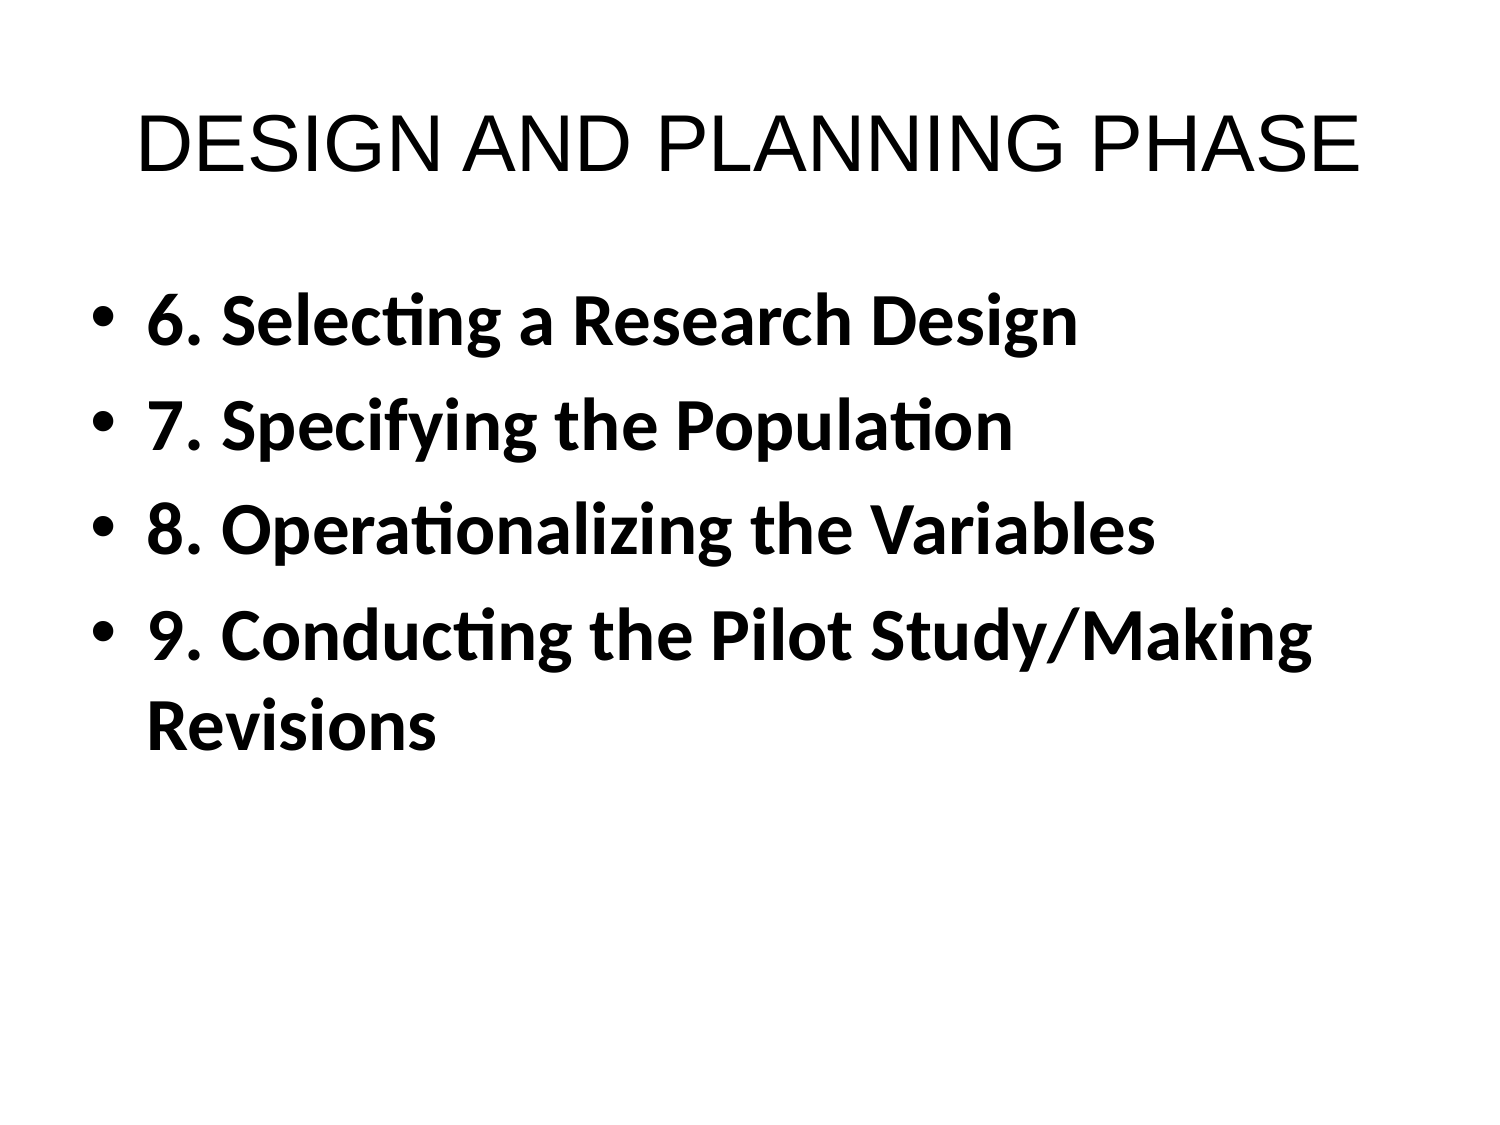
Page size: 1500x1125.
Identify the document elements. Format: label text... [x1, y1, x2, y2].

list 6. Selecting a Research Design 7. Specifying the Population 8. Operationalizing the Variables 9. Conducting the Pilot Study/Making Revisions [75, 262, 1425, 1005]
title DESIGN AND PLANNING PHASE [75, 45, 1425, 233]
